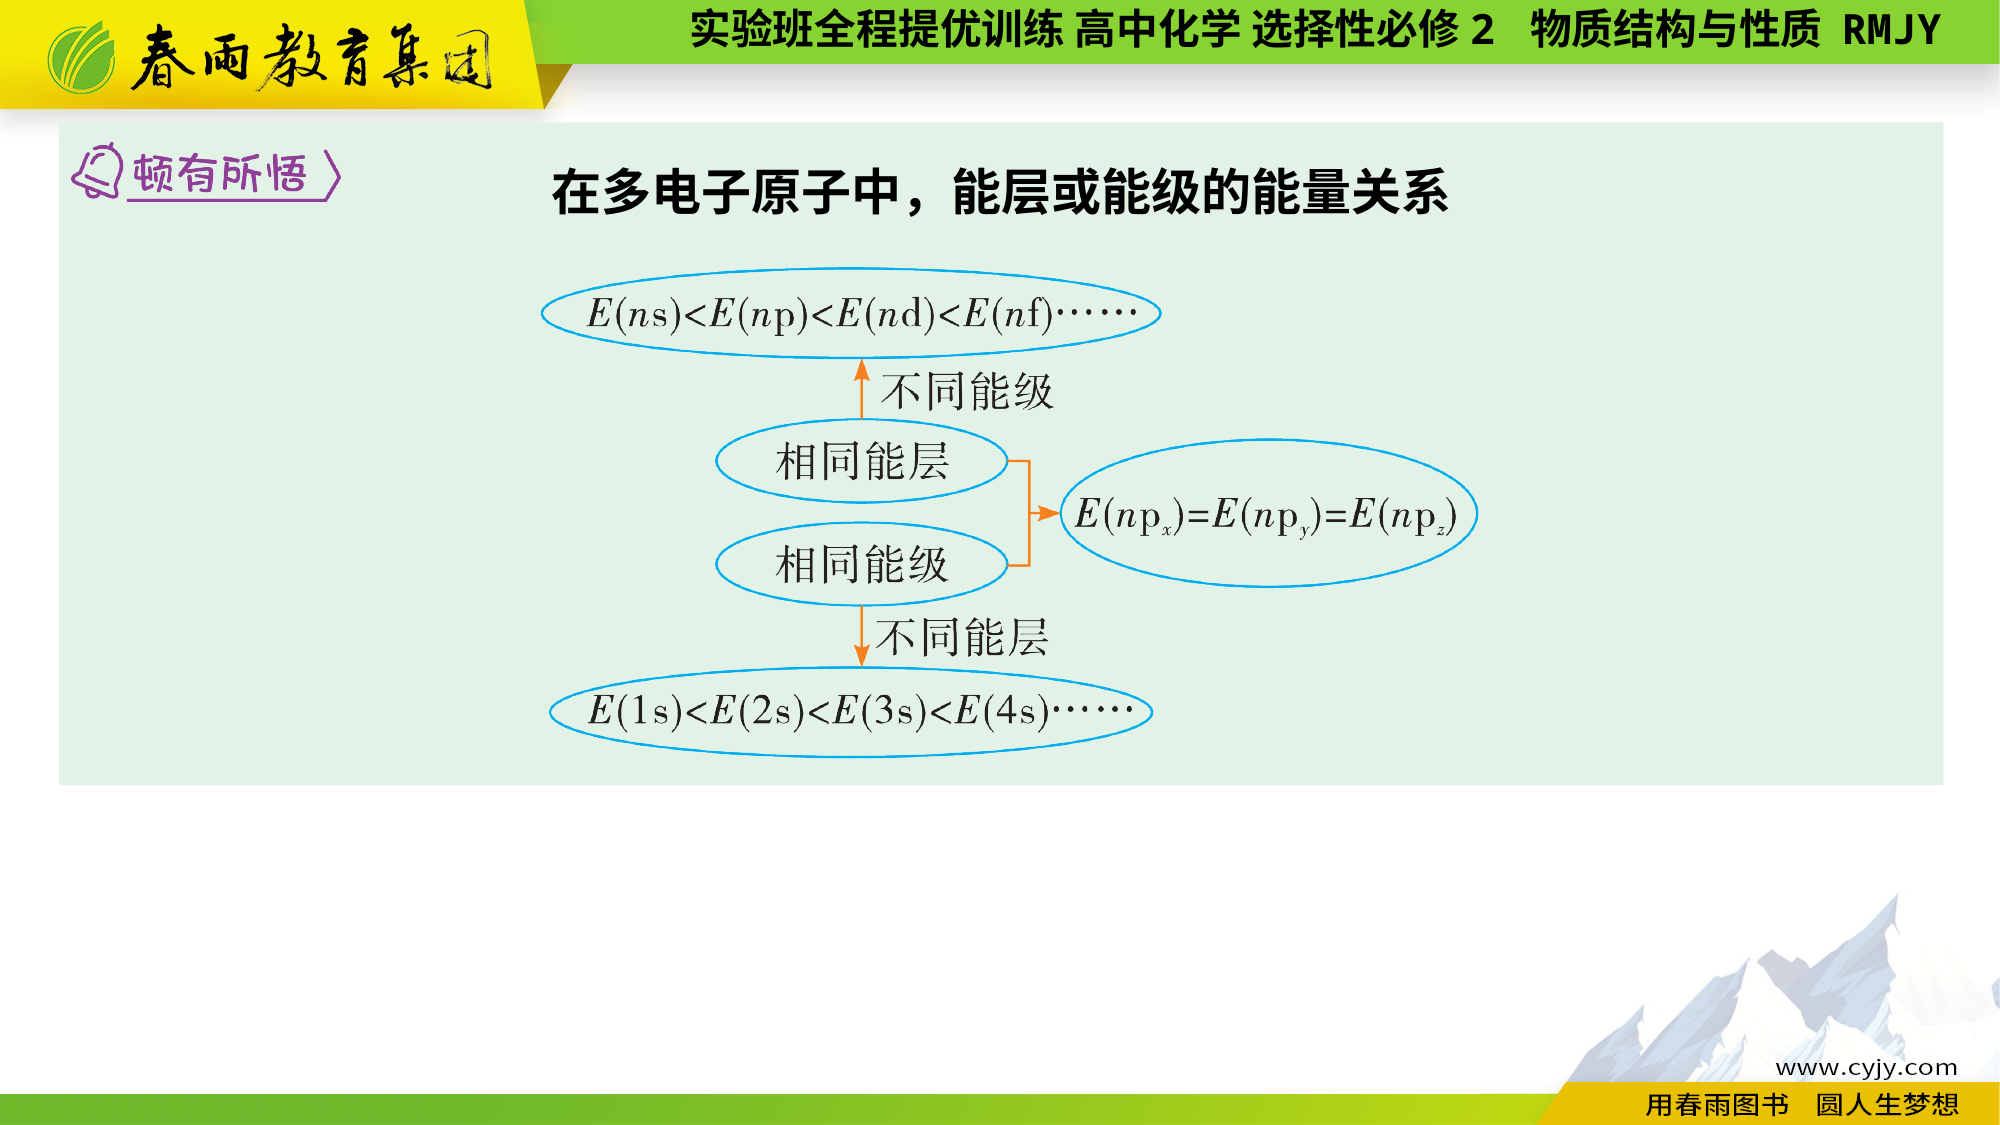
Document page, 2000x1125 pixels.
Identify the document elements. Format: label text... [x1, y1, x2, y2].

list 在多电子原子中，能层或能级的能量关系 [59, 122, 1944, 786]
picture [0, 0, 2000, 1125]
